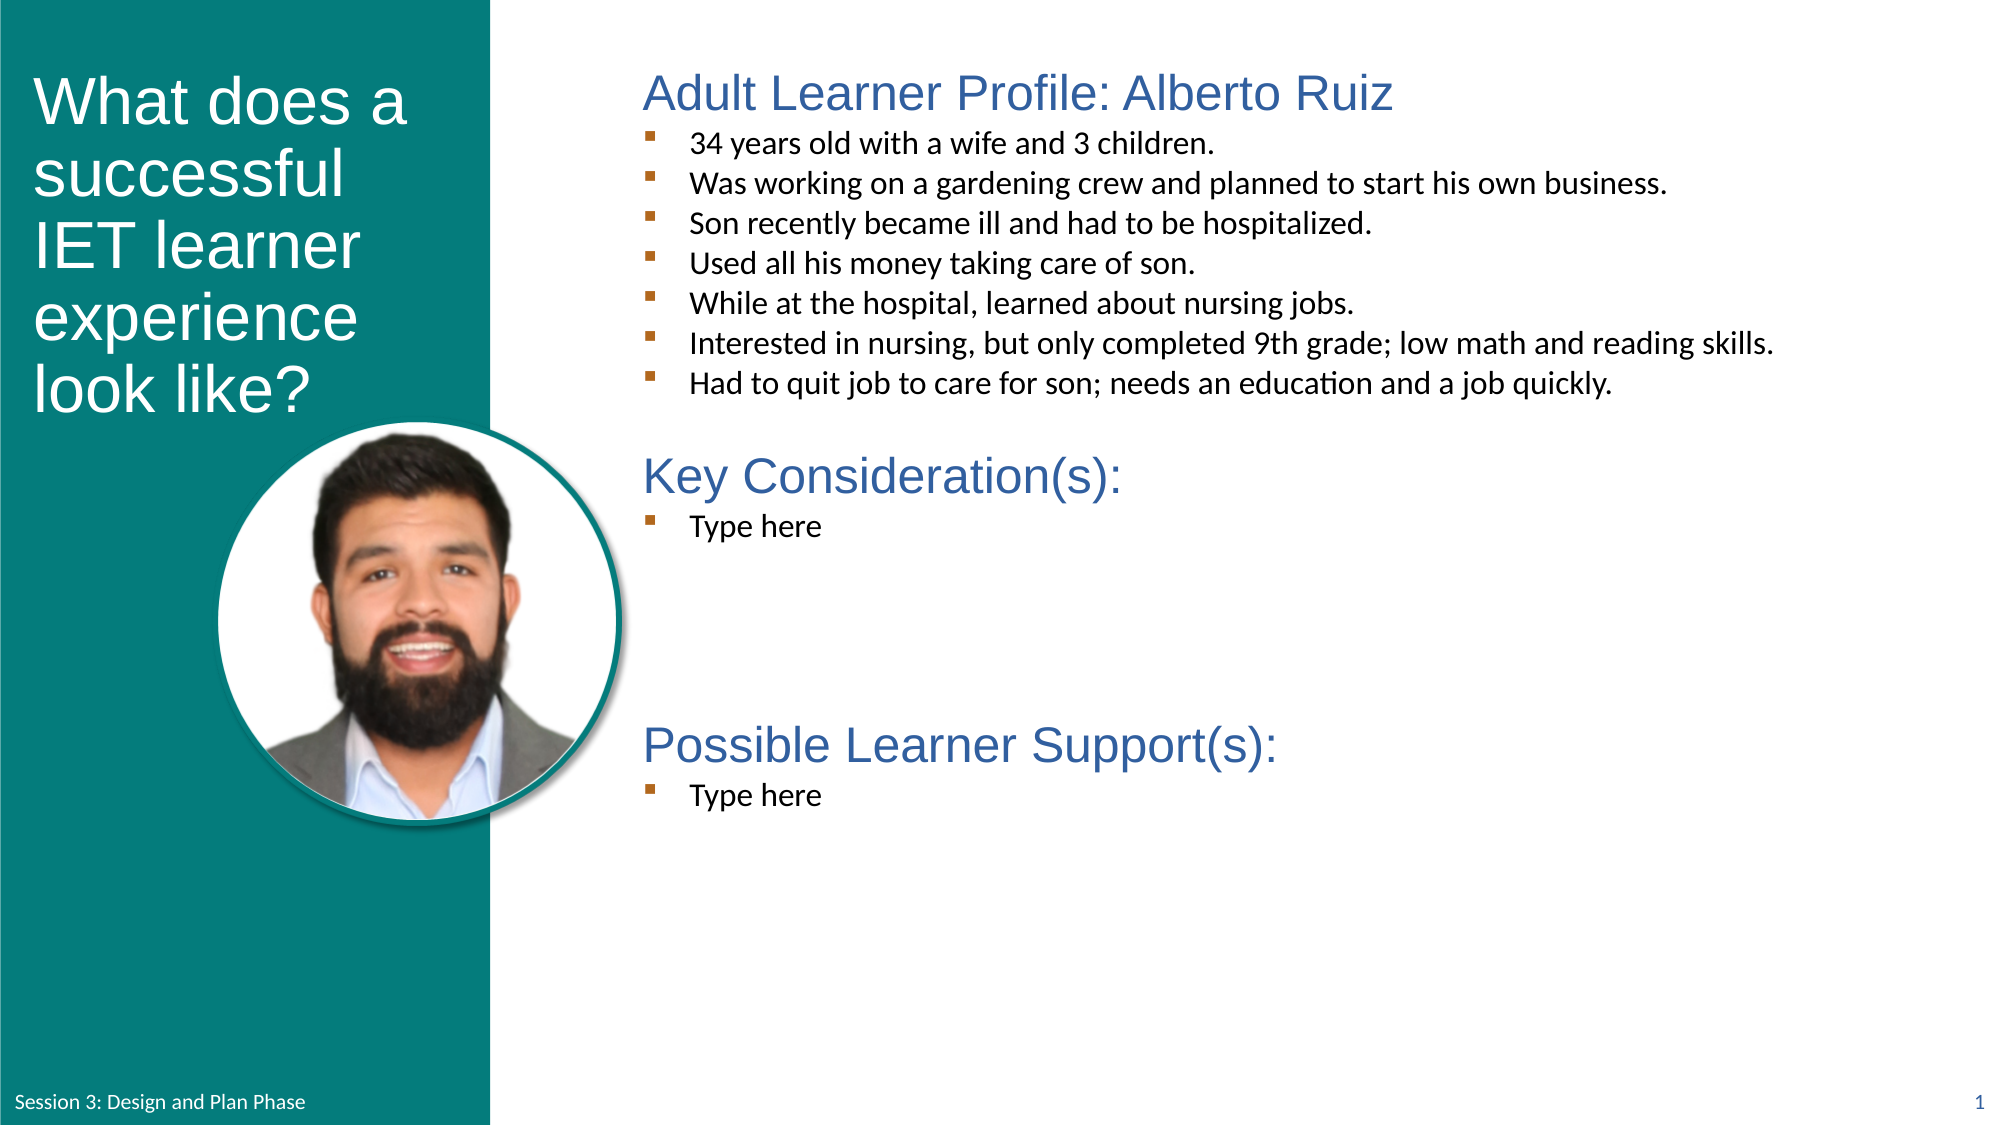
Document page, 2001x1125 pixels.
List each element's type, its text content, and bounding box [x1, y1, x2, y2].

list Adult Learner Profile: Alberto Ruiz 34 years old with a wife and 3 children. Was working on a gardening crew and planned to start his own business. Son recently became ill and had to be hospitalized. Used all his money taking care of son. While at the hospital, learned about nursing jobs. Interested in nursing, but only completed 9th grade; low math and reading skills. Had to quit job to care for son; needs an education and a job quickly. Key Consideration(s): Type here Possible Learner Support(s): Type here [627, 59, 1948, 1075]
title What does a successful IET learner experience look like? [18, 59, 464, 278]
picture [208, 412, 635, 839]
